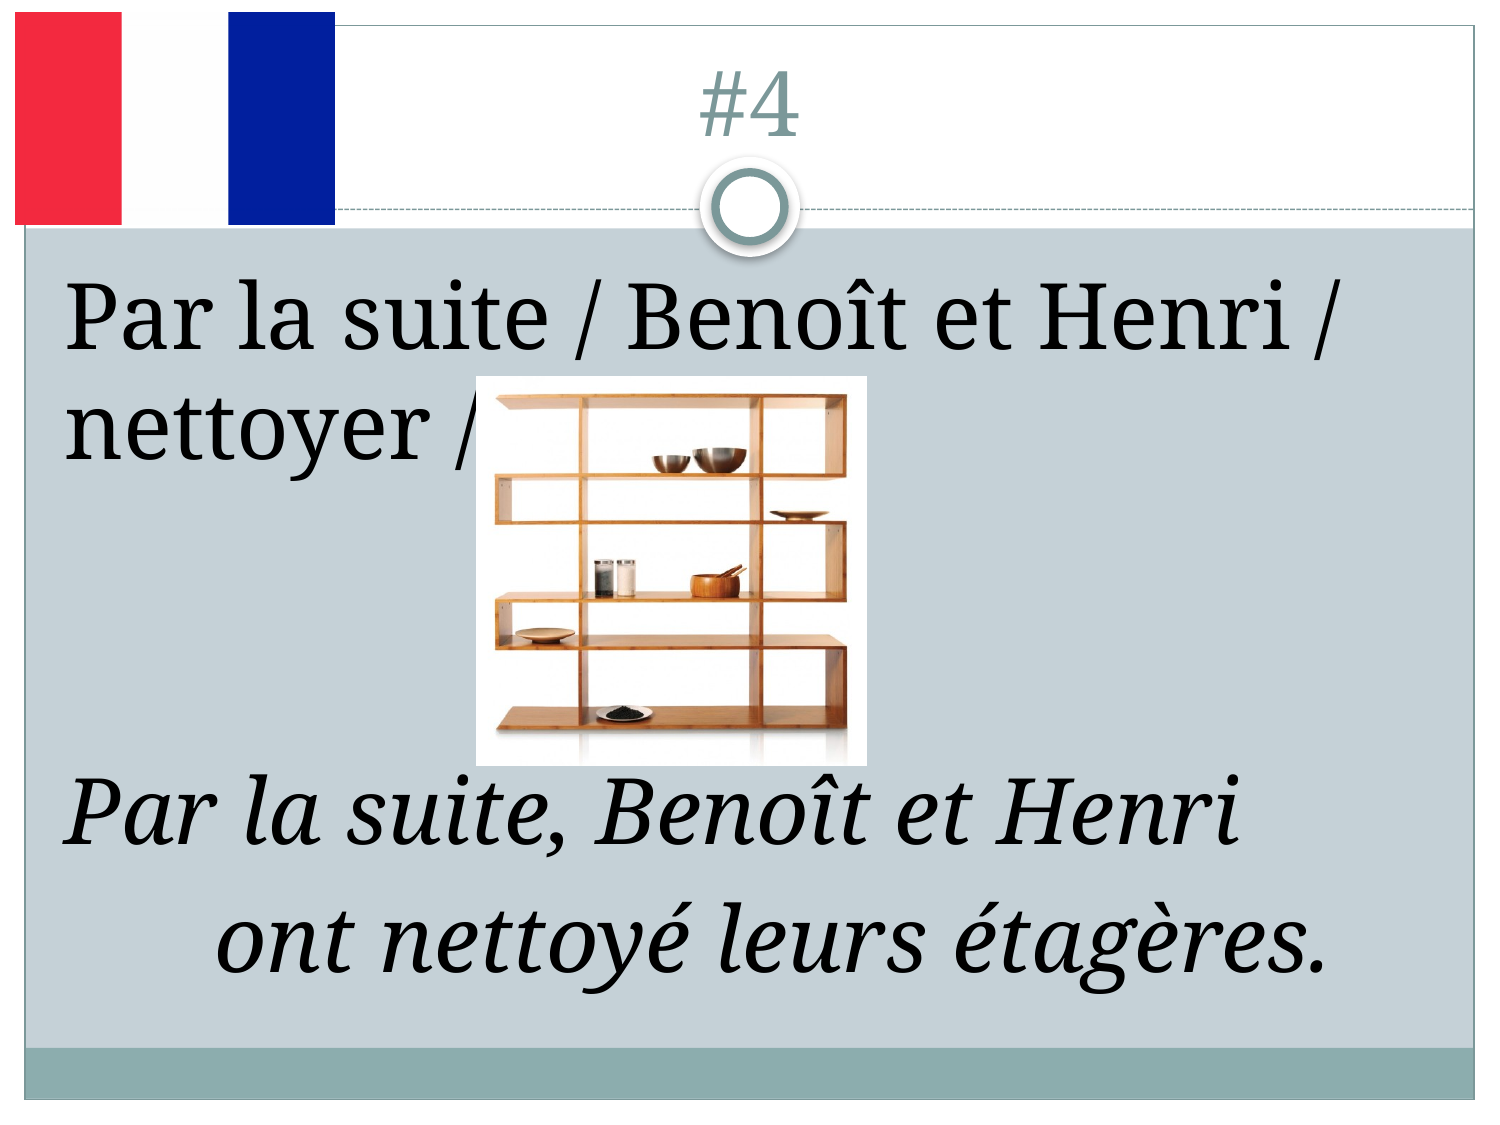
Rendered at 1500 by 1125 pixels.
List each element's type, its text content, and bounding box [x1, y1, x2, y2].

picture [476, 375, 867, 767]
picture [15, 12, 335, 225]
title #4 [340, 37, 1450, 162]
list Par la suite / Benoît et Henri / nettoyer / Par la suite, Benoît et Henri ont nettoyé leurs étagères. [49, 250, 1473, 1001]
